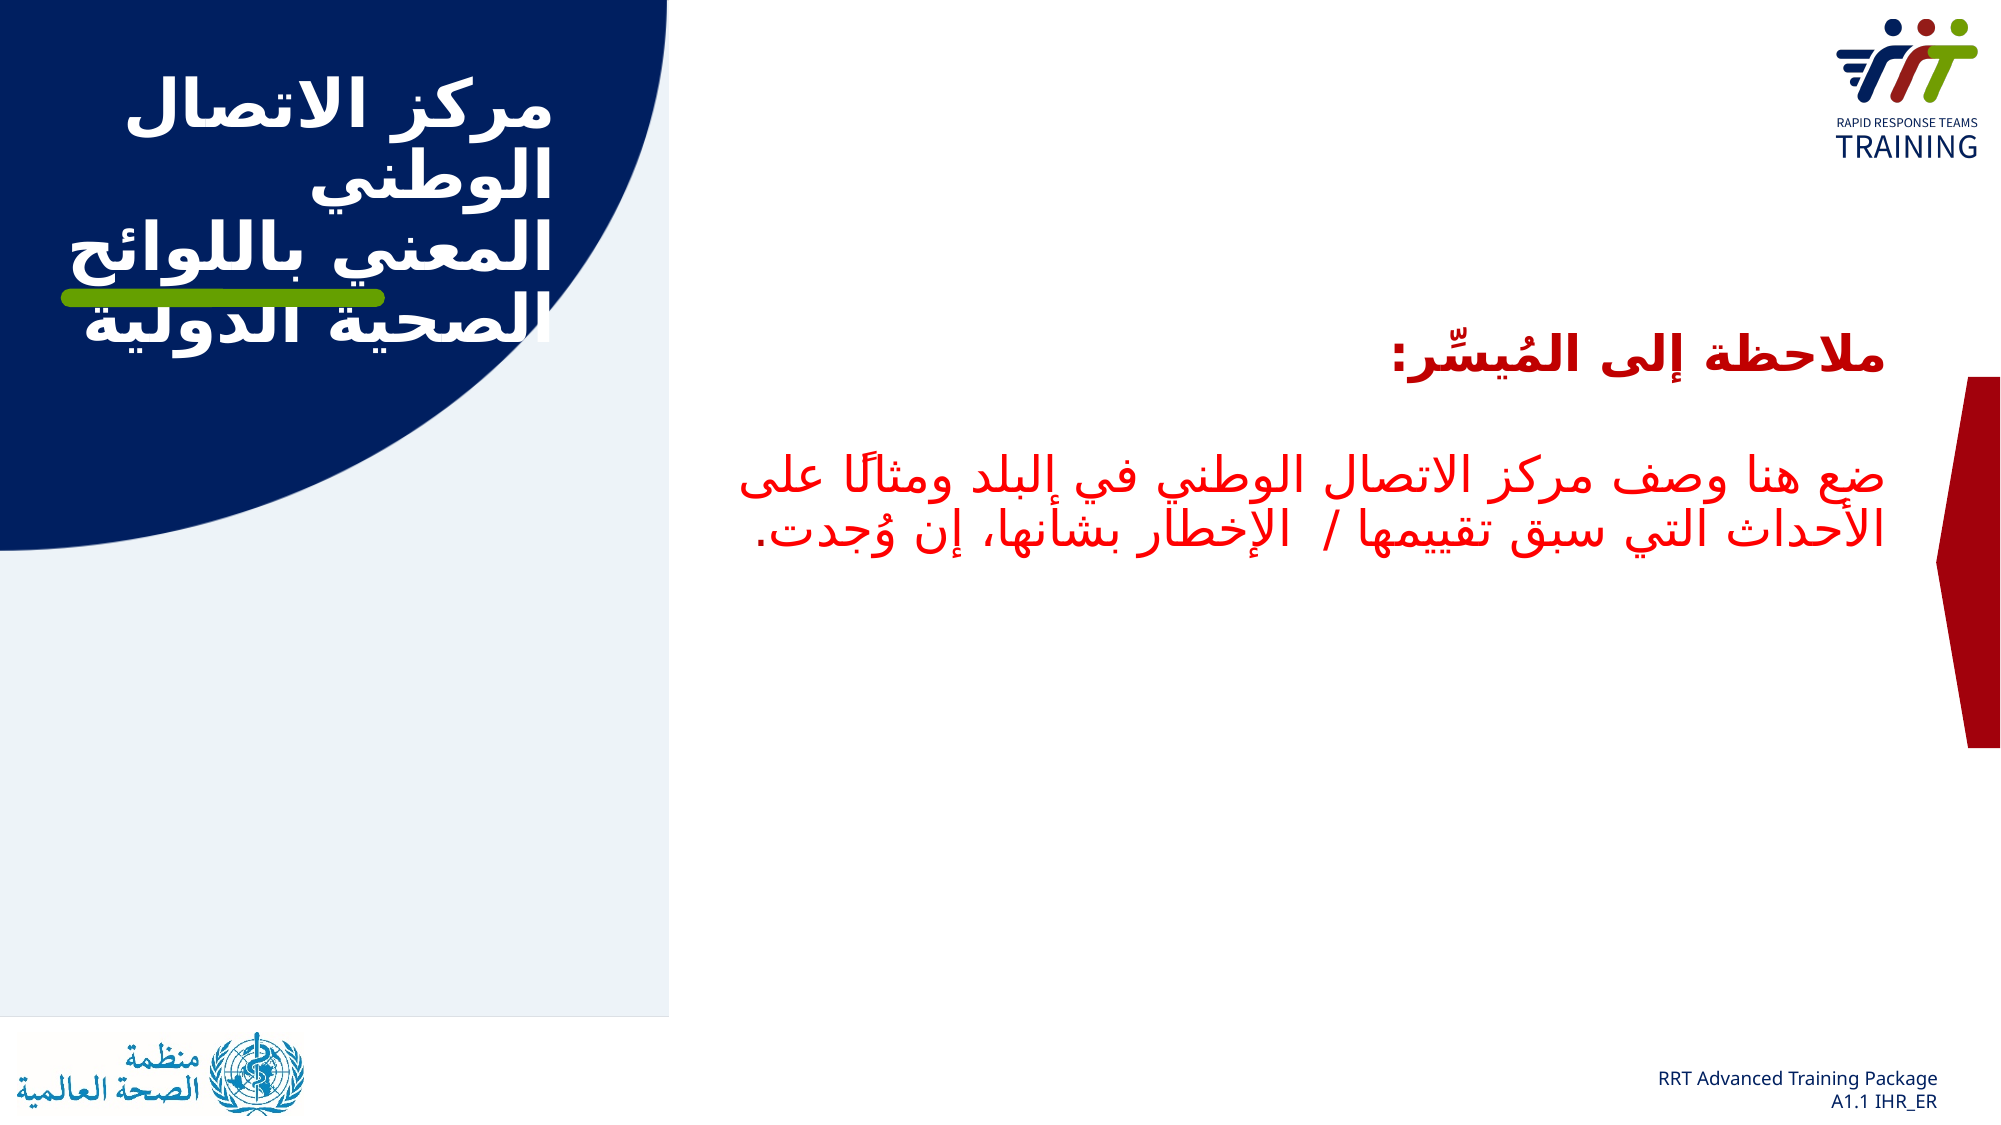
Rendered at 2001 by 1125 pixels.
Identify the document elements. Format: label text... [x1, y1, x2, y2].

picture [1835, 19, 1978, 167]
picture [17, 1032, 304, 1116]
title مركز الاتصال الوطني المعني باللوائح الصحية الدولية [0, 62, 571, 380]
text_box [60, 288, 385, 308]
list ملاحظة إلى المُيسِّر: ضع هنا وصف مركز الاتصال الوطني في البلد ومثالًا على الأحداث التي سبق تقييمها / الإخطار بشأنها، إن وُجدت. [725, 320, 1896, 1036]
picture [0, 0, 669, 1018]
